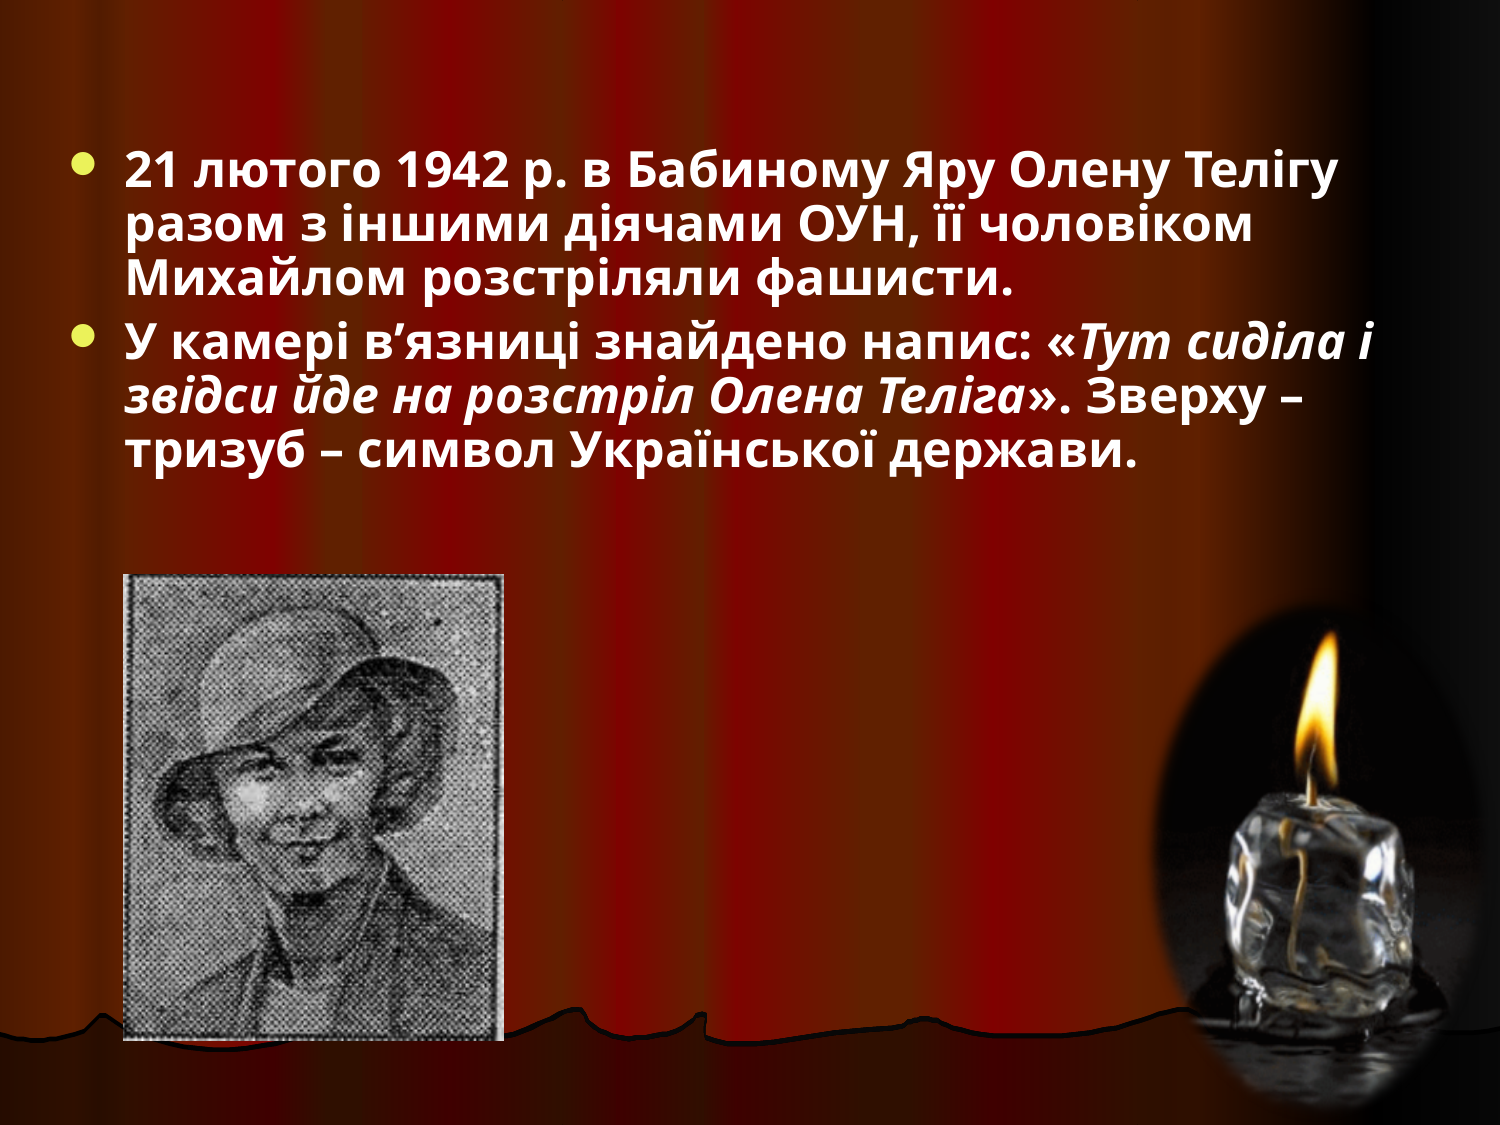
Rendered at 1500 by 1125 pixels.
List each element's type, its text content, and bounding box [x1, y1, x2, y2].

picture [1136, 585, 1500, 1125]
list 21 лютого 1942 р. в Бабиному Яру Олену Телігу разом з іншими діячами ОУН, її чоловіком Михайлом розстріляли фашисти. У камері в’язниці знайдено напис: «Тут сиділа і звідси йде на розстріл Олена Теліга». Зверху – тризуб – символ Української держави. . [52, 136, 1429, 1063]
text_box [123, 573, 504, 1041]
